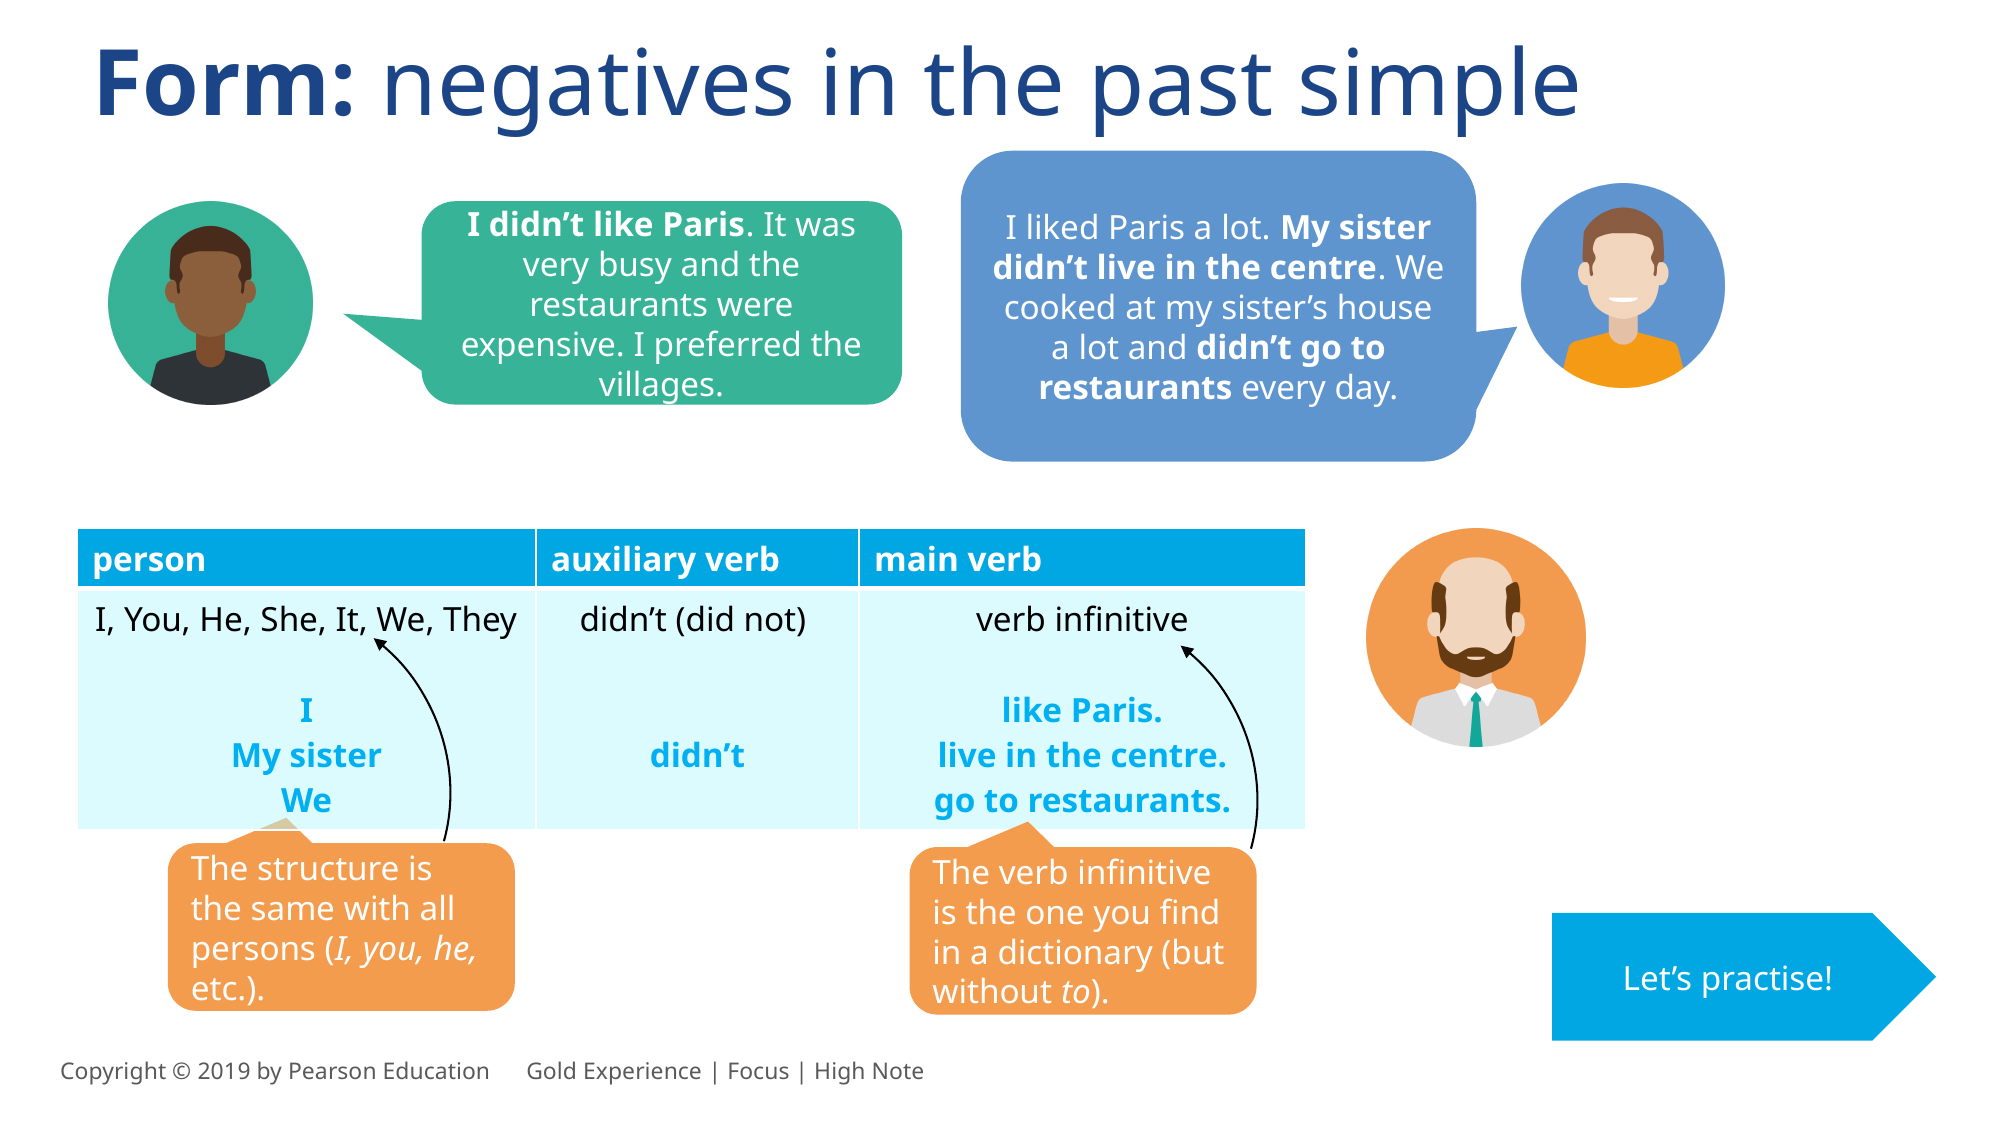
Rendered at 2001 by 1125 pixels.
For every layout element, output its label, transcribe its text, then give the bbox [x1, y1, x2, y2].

picture [1366, 527, 1586, 748]
text_box I didn’t like Paris. It was very busy and the restaurants were expensive. I preferred the villages. [341, 199, 905, 407]
text_box [1083, 645, 1259, 849]
text_box Let’s practise! [1549, 910, 1939, 1043]
text_box The structure is the same with all persons (I, you, he, etc.). [165, 831, 517, 1013]
picture [1521, 183, 1725, 388]
table_cell I, You, He, She, It, We, They I My sister We [78, 591, 535, 829]
footer Copyright © 2019 by Pearson Education Gold Experience | Focus | High Note [45, 1040, 1084, 1101]
text_box I liked Paris a lot. My sister didn’t live in the centre. We cooked at my sister’s house a lot and didn’t go to restaurants every day. [958, 148, 1516, 464]
picture [108, 200, 313, 405]
table_cell didn’t (did not) didn’t [537, 591, 858, 829]
text_box [276, 638, 452, 842]
table_header main verb [860, 529, 1305, 586]
title Form: negatives in the past simple [77, 29, 1831, 245]
table_header person [78, 529, 535, 586]
text_box The verb infinitive is the one you find in a dictionary (but without to). [907, 819, 1259, 1017]
table_cell verb infinitive like Paris. live in the centre. go to restaurants. [860, 591, 1305, 829]
table_header auxiliary verb [537, 529, 858, 586]
